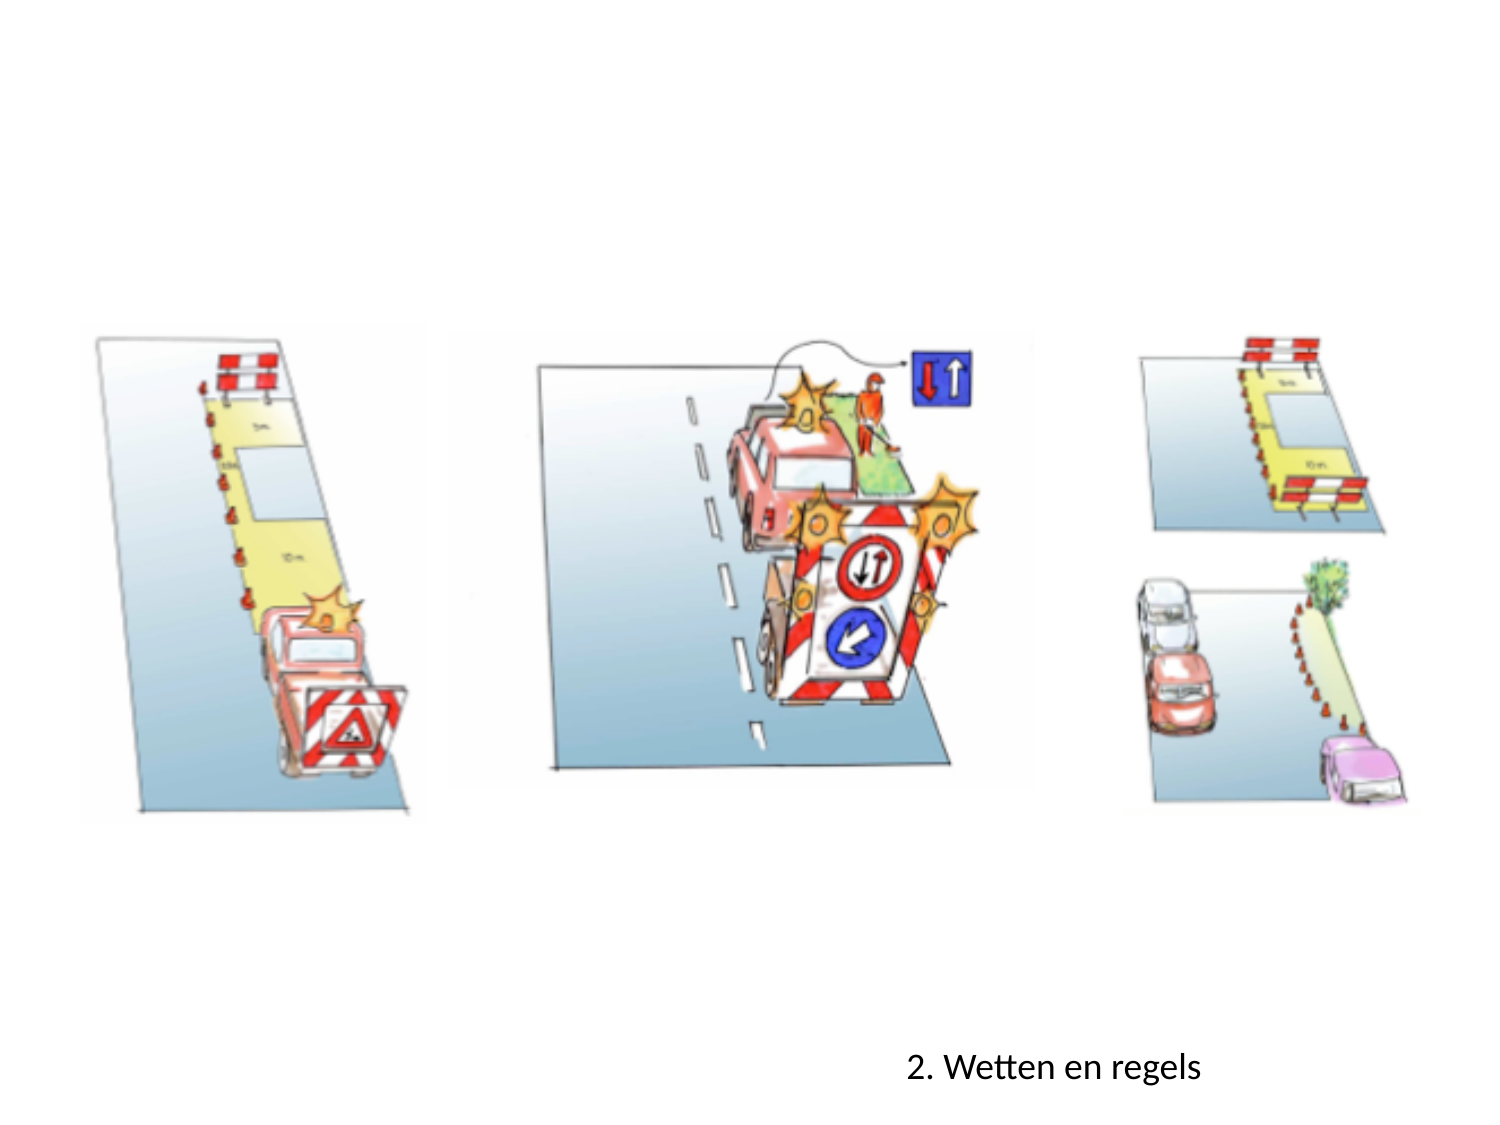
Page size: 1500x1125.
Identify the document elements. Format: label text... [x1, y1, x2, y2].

picture [17, 266, 1458, 826]
text_box 2. Wetten en regels [891, 1034, 1424, 1095]
